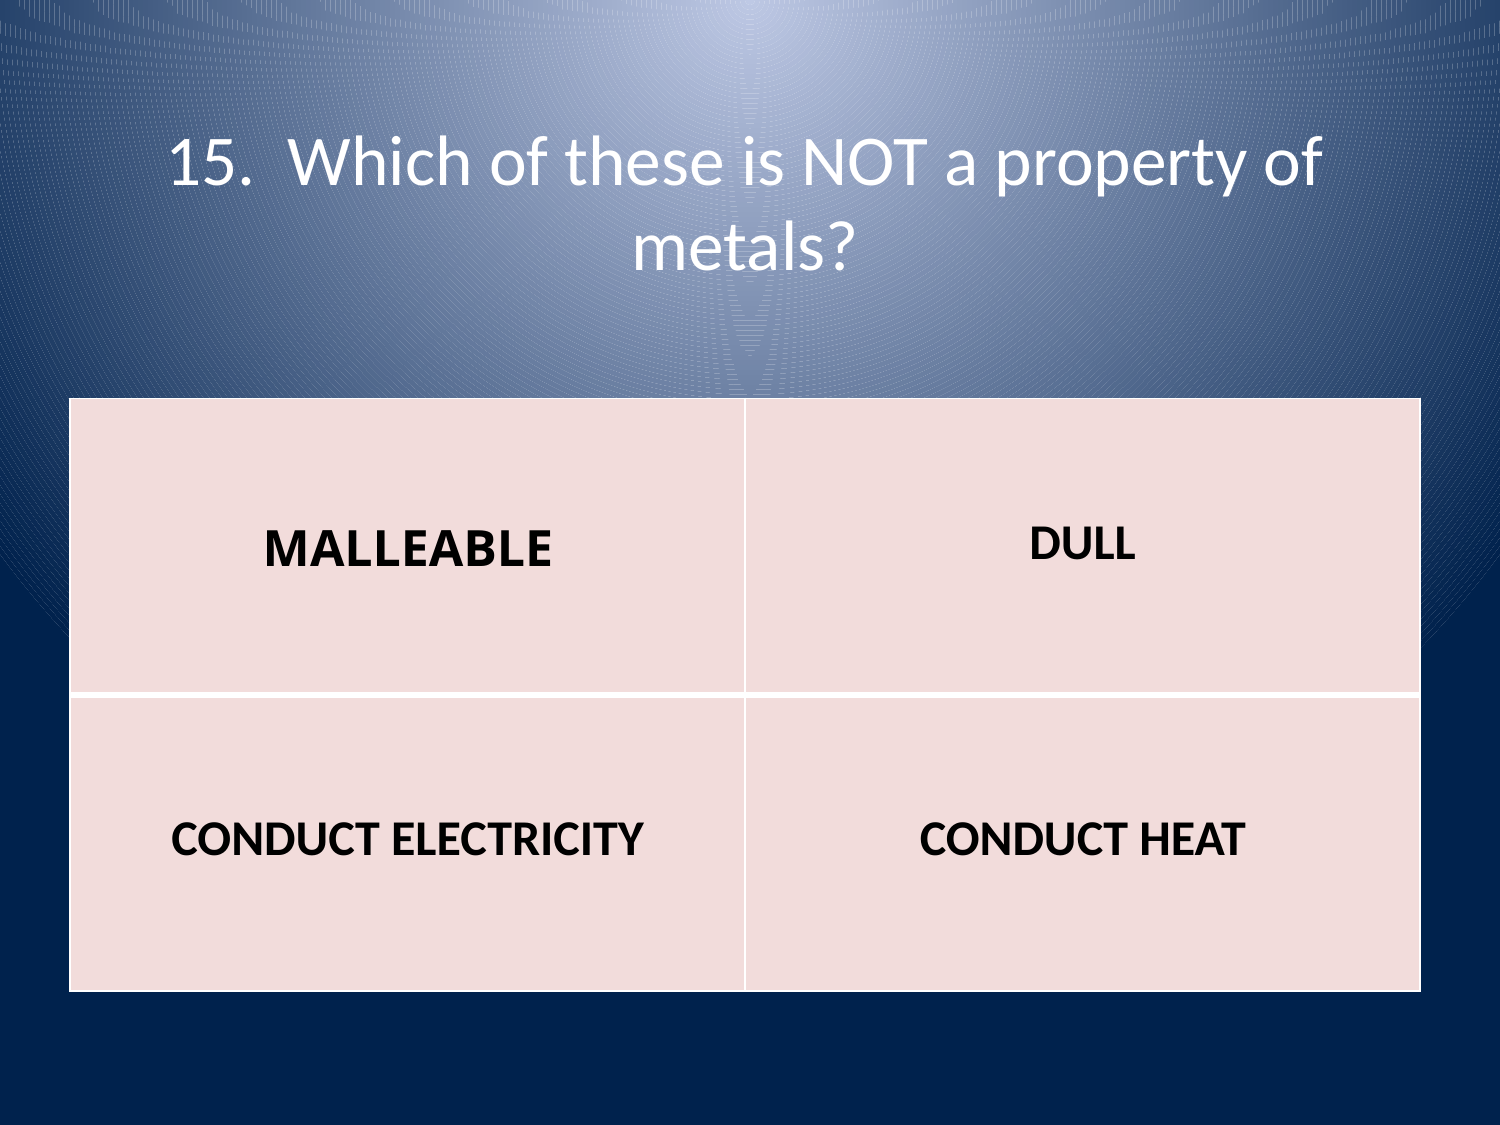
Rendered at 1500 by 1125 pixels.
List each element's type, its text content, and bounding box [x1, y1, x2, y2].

table_cell CONDUCT ELECTRICITY [71, 698, 744, 990]
table_cell CONDUCT HEAT [746, 698, 1419, 990]
table_header DULL [746, 399, 1419, 692]
table_header MALLEABLE [71, 399, 744, 692]
title 15. Which of these is NOT a property of metals? [70, 105, 1421, 293]
